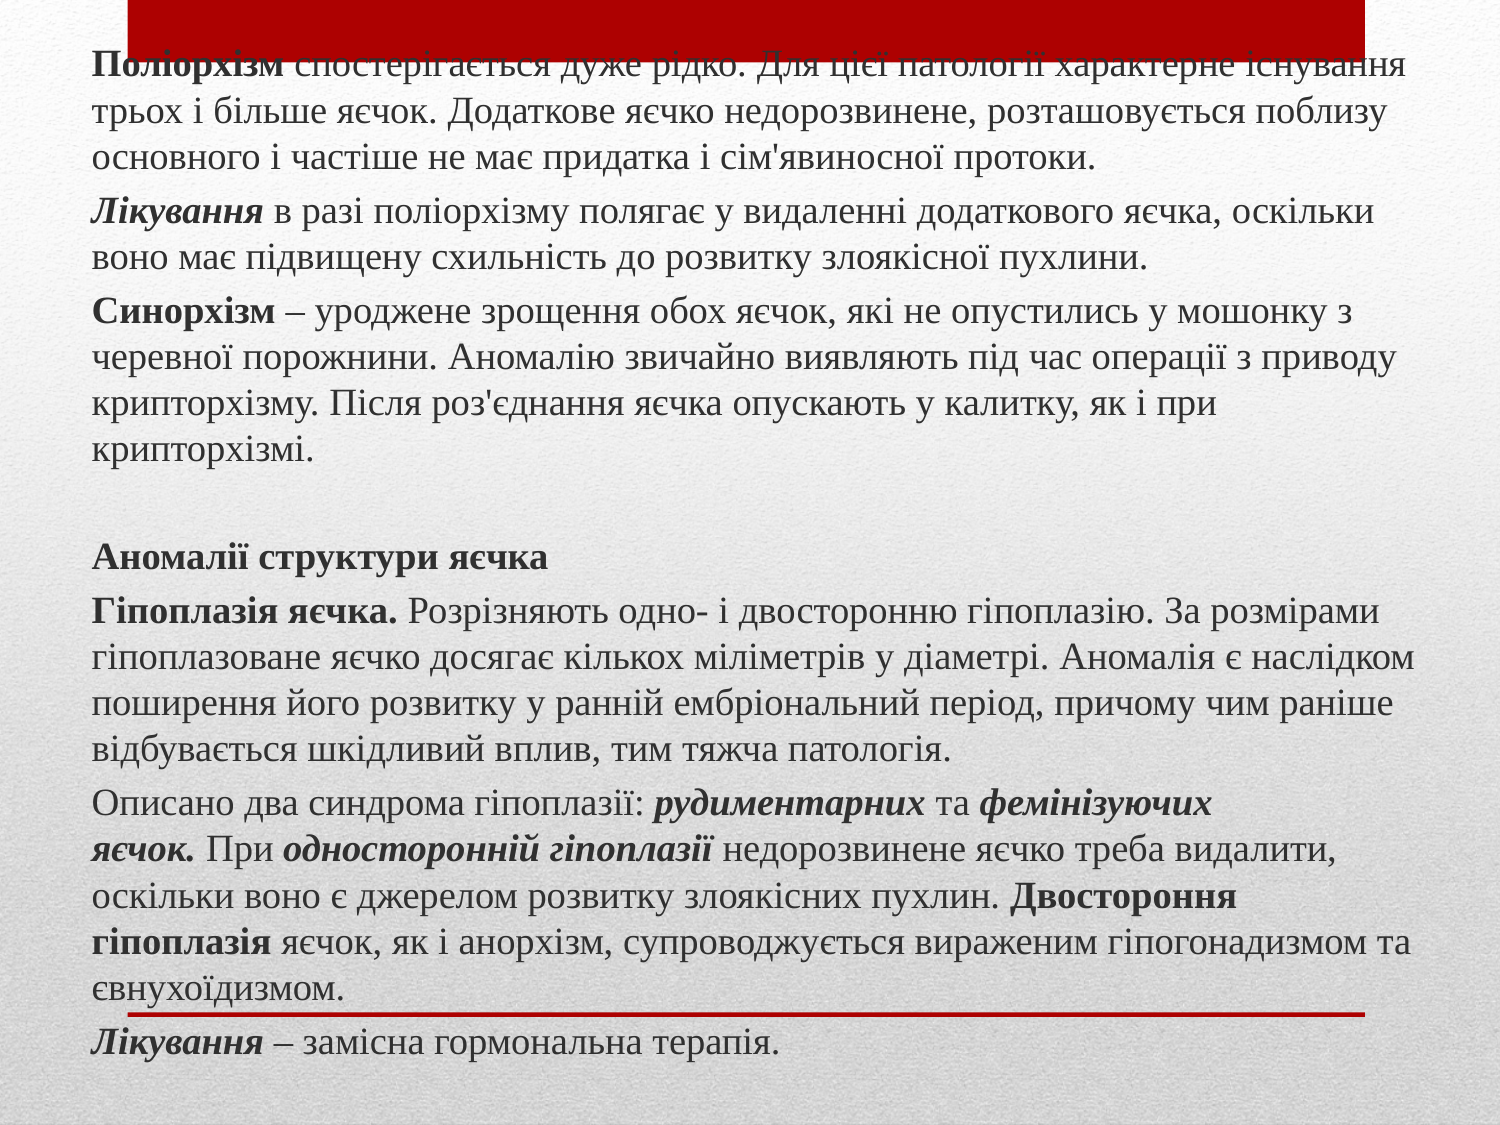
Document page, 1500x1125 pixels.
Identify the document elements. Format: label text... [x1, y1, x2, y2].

list Поліорхізм спостерігається дуже рідко. Для цієї патології характерне існування трьох і більше яєчок. Додаткове яєчко недорозвинене, розташо­вується поблизу основного і частіше не має придатка і сім'явиносної протоки. Лікування в разі поліорхізму полягає у видаленні додаткового яєчка, оскільки воно має підвищену схильність до розвитку злоякісної пухлини. Синорхізм – уроджене зрощення обох яєчок, які не опустились у мошонку з черевної порожнини. Аномалію звичайно виявляють під час операції з приводу крипторхізму. Після роз'єднання яєчка опускають у калитку, як і при крипторхізмі. Аномалії структури яєчка Гіпоплазія яєчка. Розрізняють одно- і двосторонню гіпоплазію. За розмірами гіпоплазоване яєчко досягає кількох міліметрів у діаметрі. Аномалія є наслідком поширення його розвитку у ранній ембріональний період, причому чим раніше відбувається шкідливий вплив, тим тяжча патологія. Описано два синдрома гіпоплазії: рудиментарних та фемінізуючих яєчок. При односторонній гіпоплазії недорозвинене яєчко треба видалити, оскільки воно є джерелом розвитку злоякісних пухлин. Двостороння гіпоплазія яєчок, як і анорхізм, супроводжується вираженим гіпогонадизмом та євнухоїдизмом. Лікування – замісна гормональна терапія. [76, 30, 1459, 1071]
